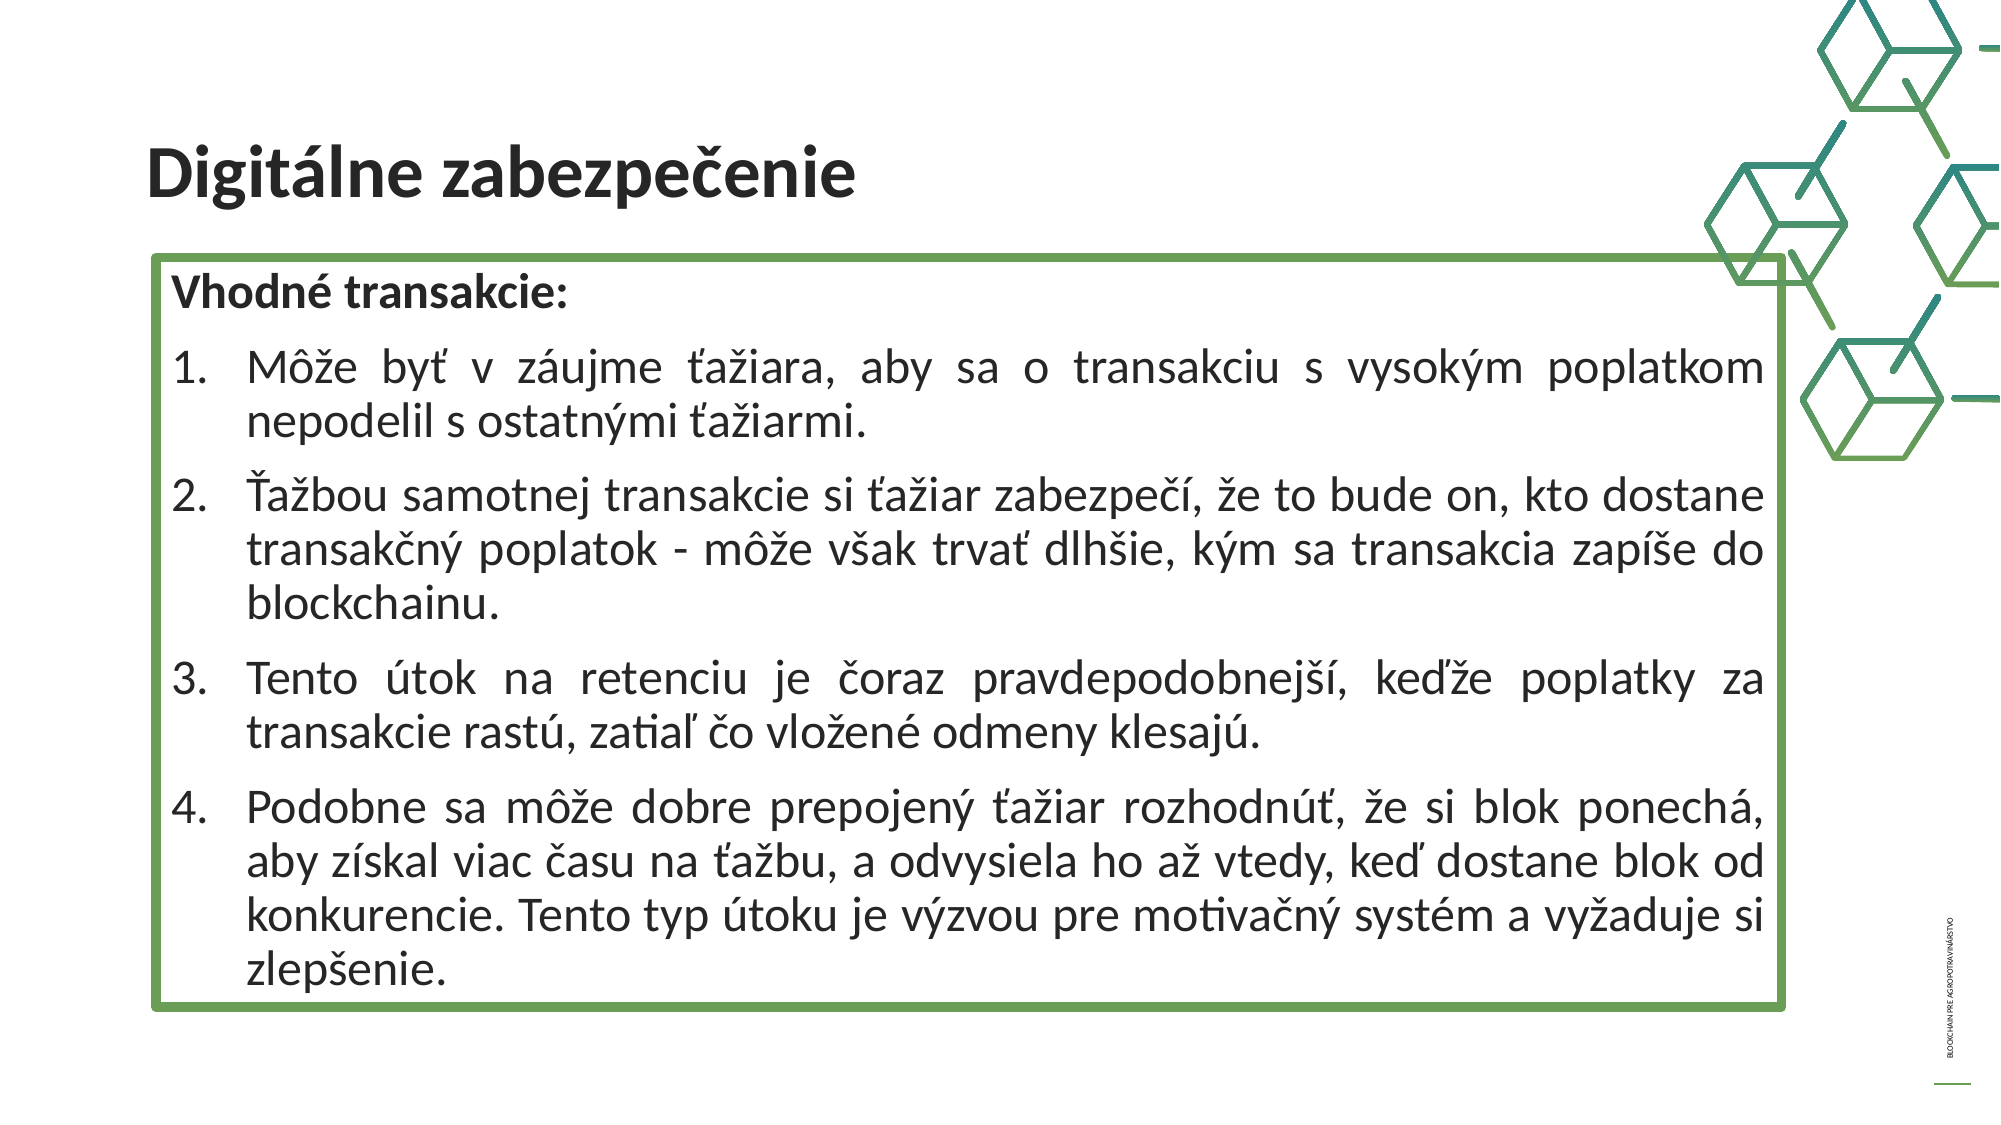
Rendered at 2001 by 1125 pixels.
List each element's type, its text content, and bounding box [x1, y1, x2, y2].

list Digitálne zabezpečenie [130, 124, 1698, 257]
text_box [1703, 0, 2000, 462]
list Vhodné transakcie: Môže byť v záujme ťažiara, aby sa o transakciu s vysokým poplatkom nepodelil s ostatnými ťažiarmi. Ťažbou samotnej transakcie si ťažiar zabezpečí, že to bude on, kto dostane transakčný poplatok - môže však trvať dlhšie, kým sa transakcia zapíše do blockchainu. Tento útok na retenciu je čoraz pravdepodobnejší, keďže poplatky za transakcie rastú, zatiaľ čo vložené odmeny klesajú. Podobne sa môže dobre prepojený ťažiar rozhodnúť, že si blok ponechá, aby získal viac času na ťažbu, a odvysiela ho až vtedy, keď dostane blok od konkurencie. Tento typ útoku je výzvou pre motivačný systém a vyžaduje si zlepšenie. [156, 257, 1782, 1008]
